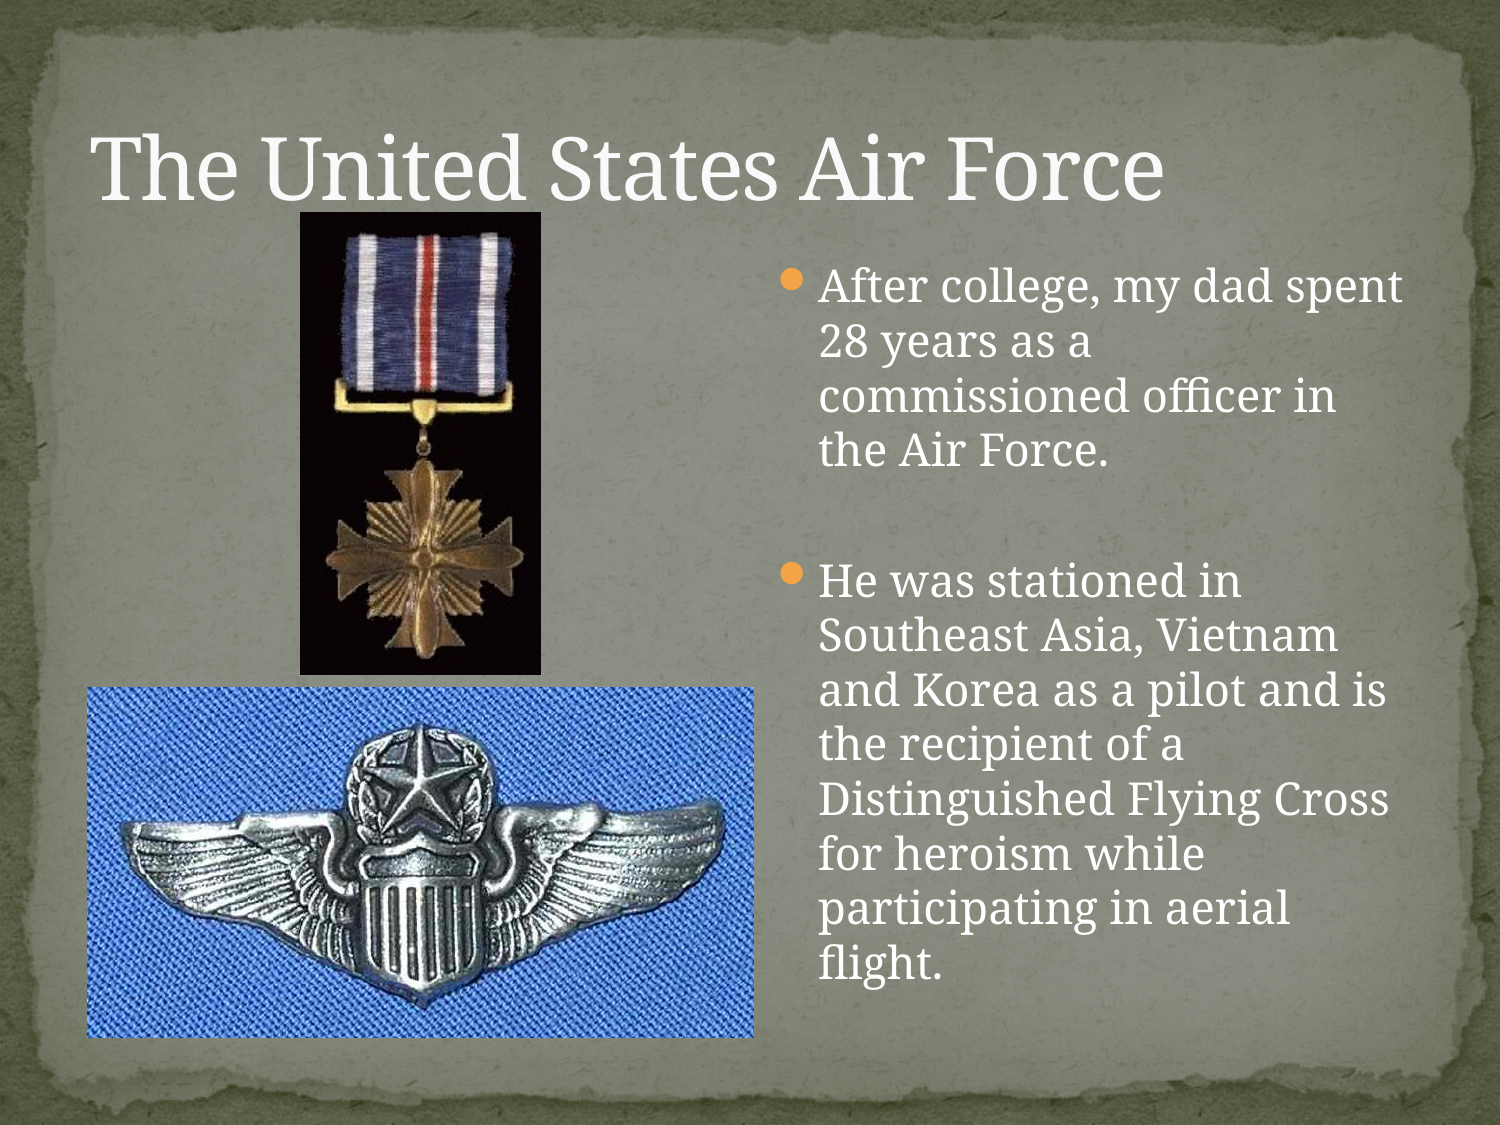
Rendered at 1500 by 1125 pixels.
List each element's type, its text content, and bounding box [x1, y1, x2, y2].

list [90, 690, 752, 1035]
title The United States Air Force [74, 24, 1425, 225]
picture [300, 212, 541, 675]
list After college, my dad spent 28 years as a commissioned officer in the Air Force. He was stationed in Southeast Asia, Vietnam and Korea as a pilot and is the recipient of a Distinguished Flying Cross for heroism while participating in aerial flight. [762, 249, 1429, 1000]
